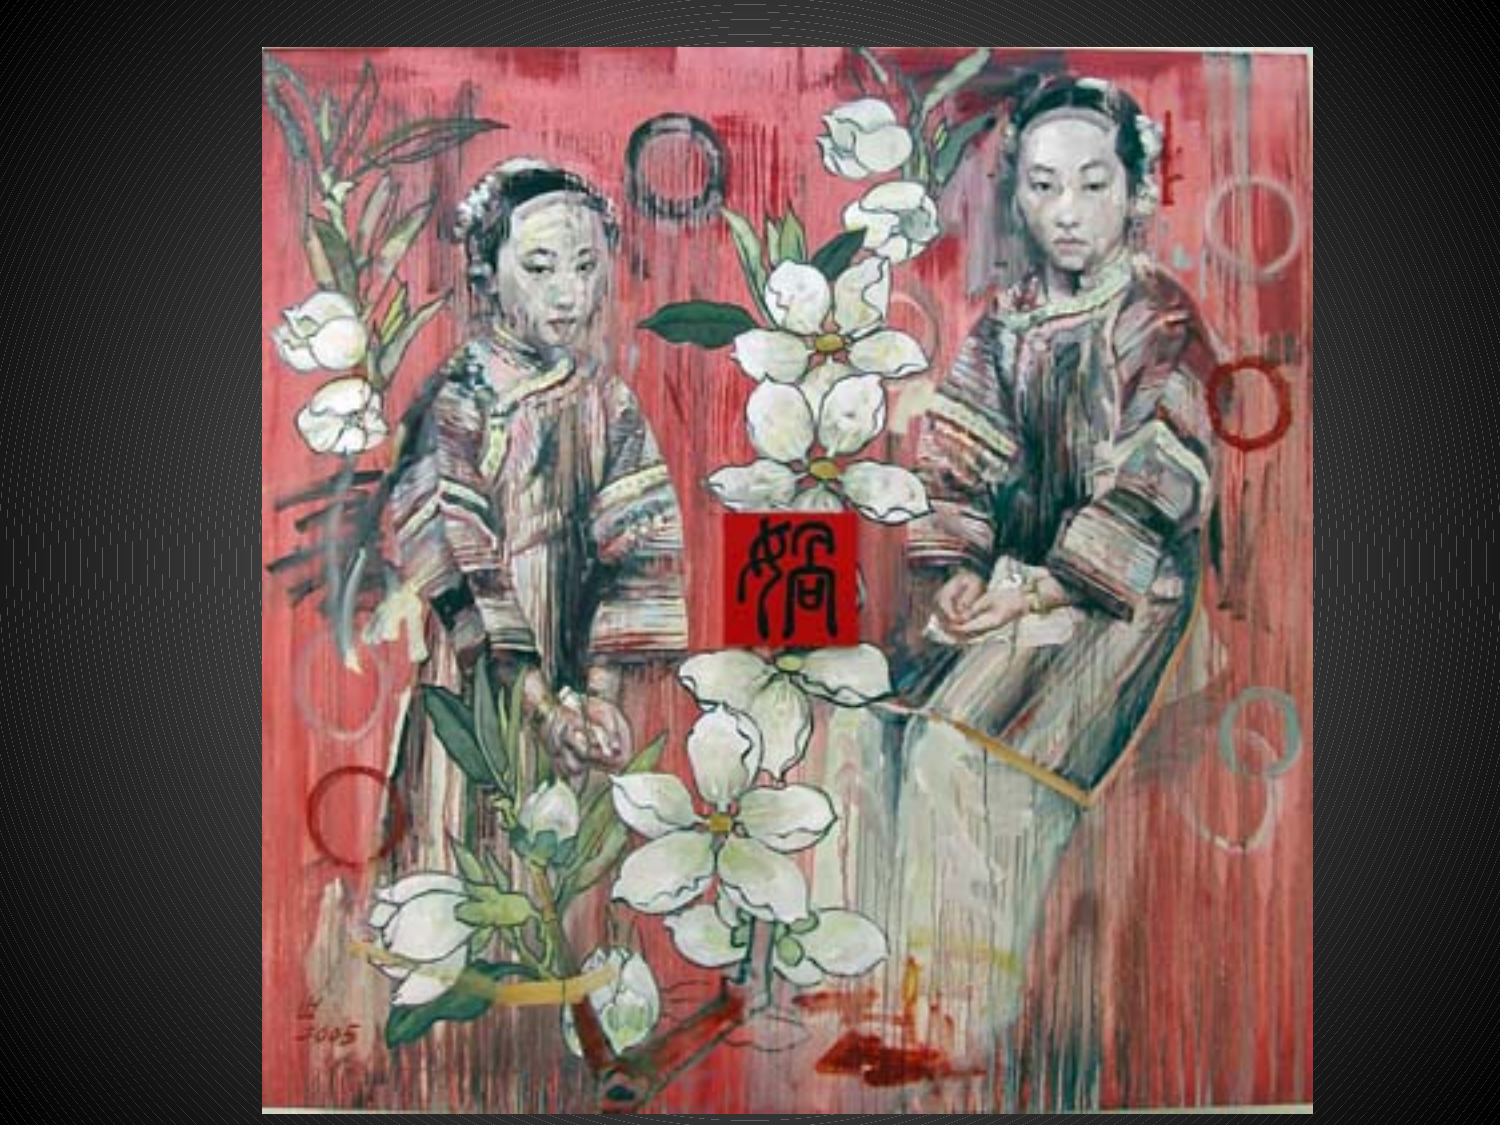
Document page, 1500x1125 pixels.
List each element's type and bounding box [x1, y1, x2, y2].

picture [262, 47, 1313, 1115]
